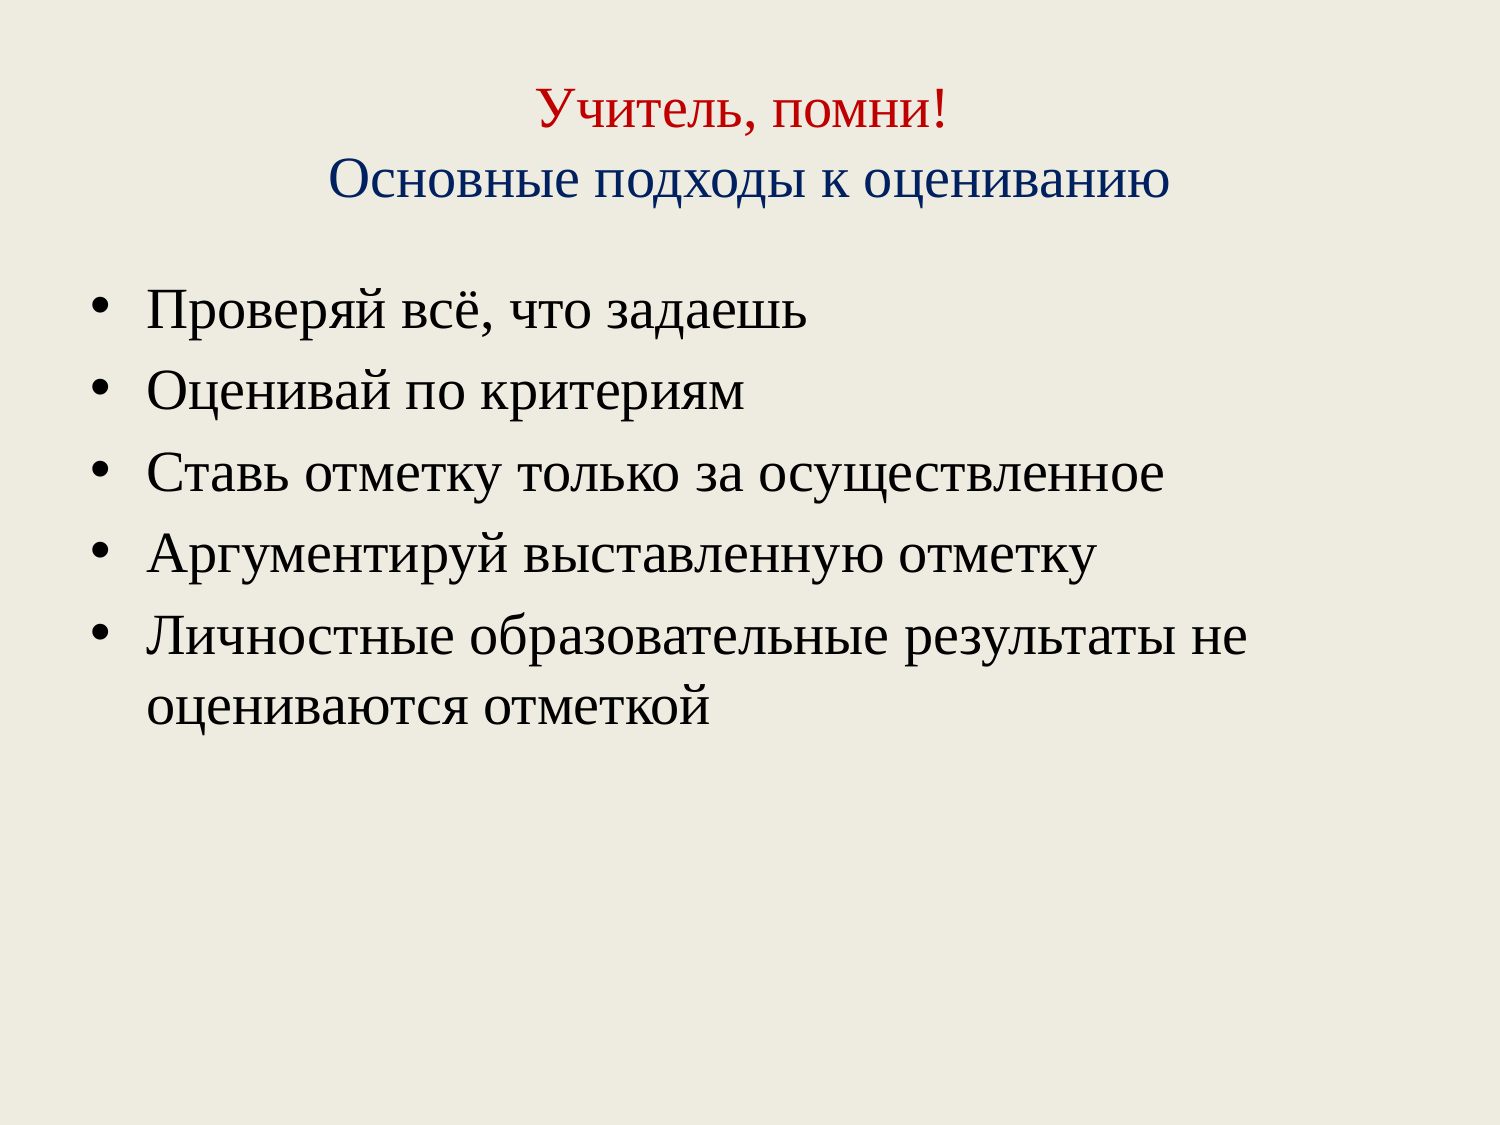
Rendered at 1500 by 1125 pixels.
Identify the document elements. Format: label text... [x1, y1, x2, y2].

title Учитель, помни! Основные подходы к оцениванию [75, 45, 1425, 233]
list Проверяй всё, что задаешь Оценивай по критериям Ставь отметку только за осуществленное Аргументируй выставленную отметку Личностные образовательные результаты не оцениваются отметкой [75, 262, 1425, 1005]
